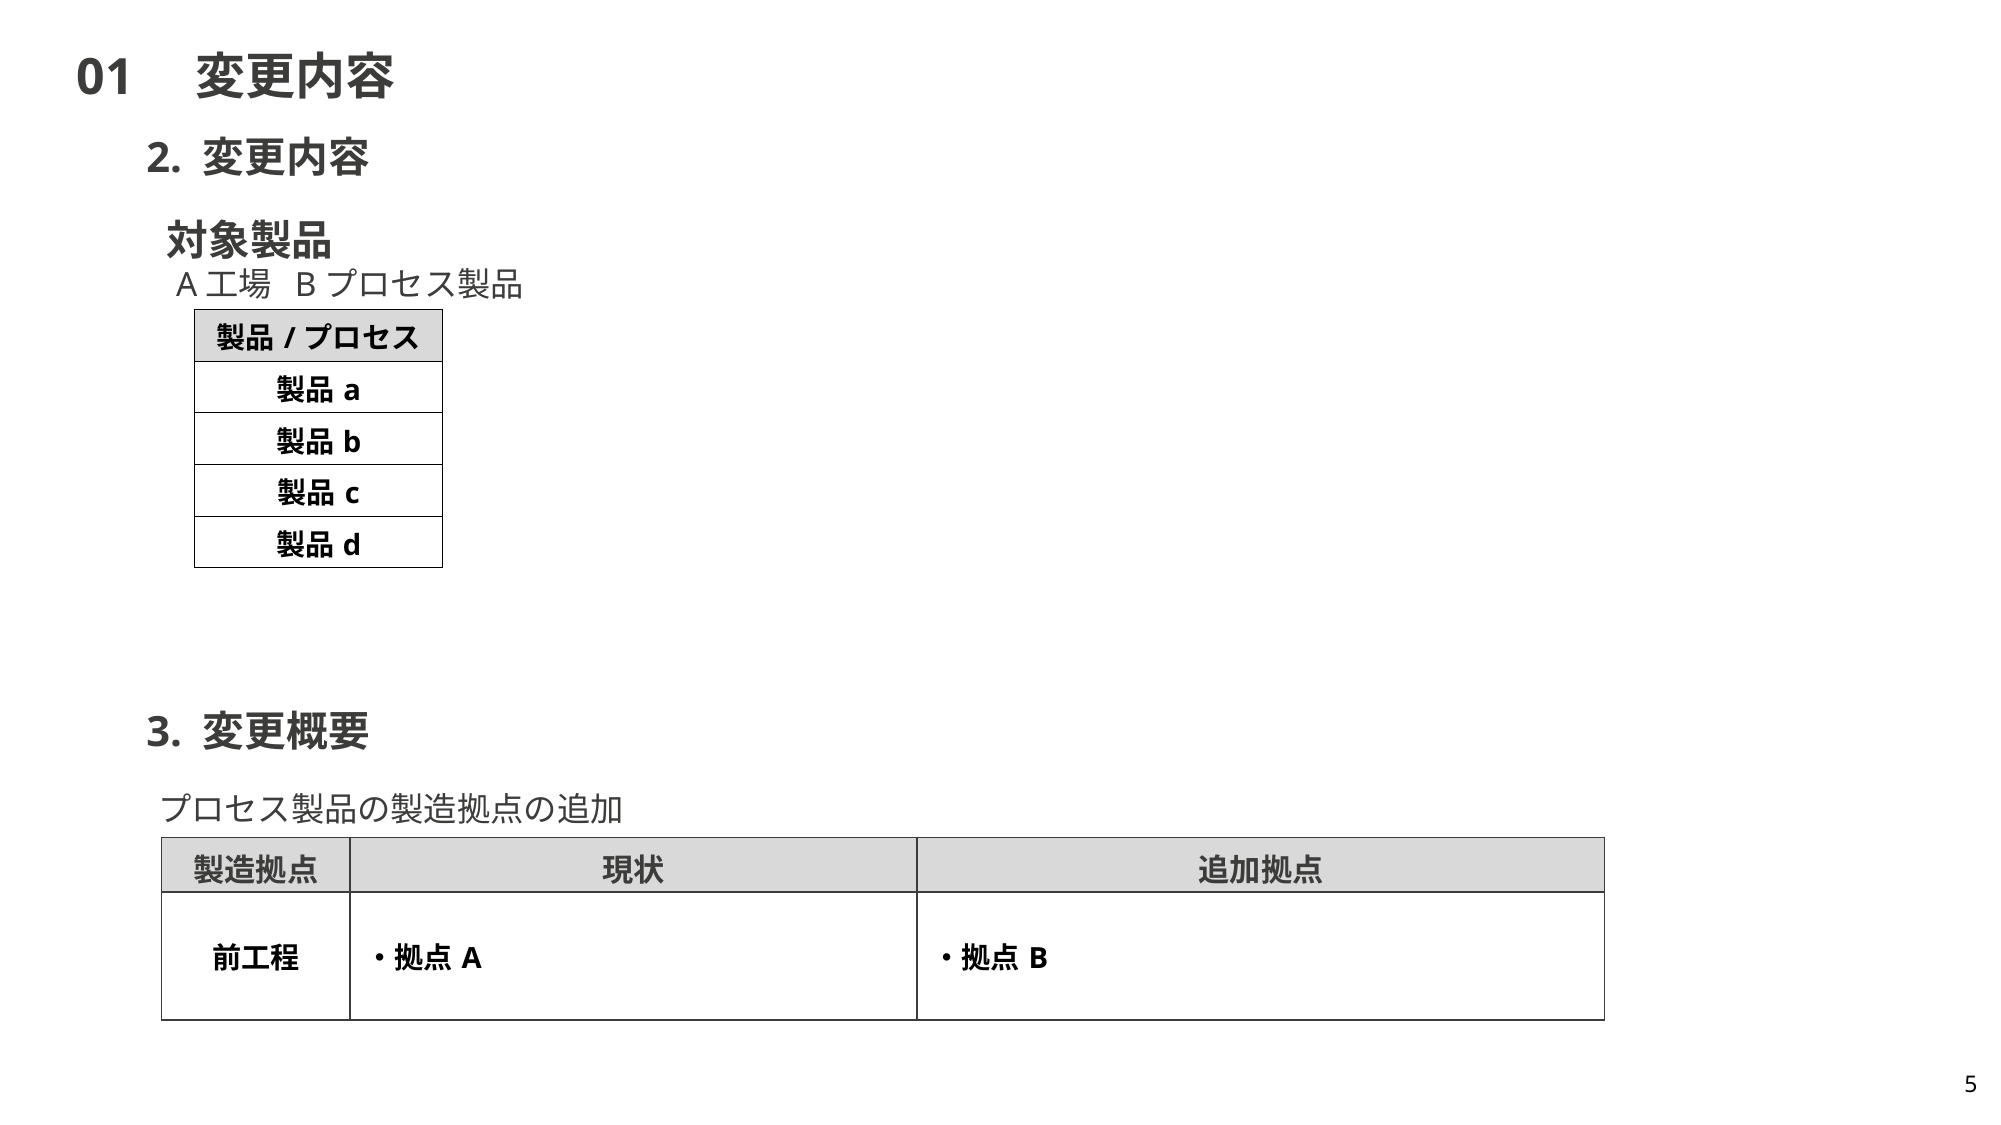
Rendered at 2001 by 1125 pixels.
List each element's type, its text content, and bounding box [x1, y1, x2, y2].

text_box 対象製品 [166, 219, 1229, 265]
table_cell 製品b [195, 413, 442, 464]
table_header 製品/プロセス [195, 311, 442, 361]
table_cell ・拠点A [351, 893, 916, 1019]
table_cell 製品a [195, 362, 442, 412]
title 01 変更内容 [0, 0, 1877, 123]
table_header 製造拠点 [162, 838, 349, 891]
text_box 2. 変更内容 [69, 124, 1546, 200]
text_box プロセス製品の製造拠点の追加 [143, 780, 1673, 836]
table_cell 前工程 [162, 893, 349, 1019]
text_box A工場 Bプロセス製品 [161, 255, 1115, 311]
table_cell 製品d [195, 517, 442, 567]
table_cell ・拠点B [918, 893, 1604, 1019]
table_header 現状 [351, 838, 916, 891]
table_cell 製品c [195, 465, 442, 516]
table_header 追加拠点 [918, 838, 1604, 891]
text_box 3. 変更概要 [69, 698, 1546, 773]
